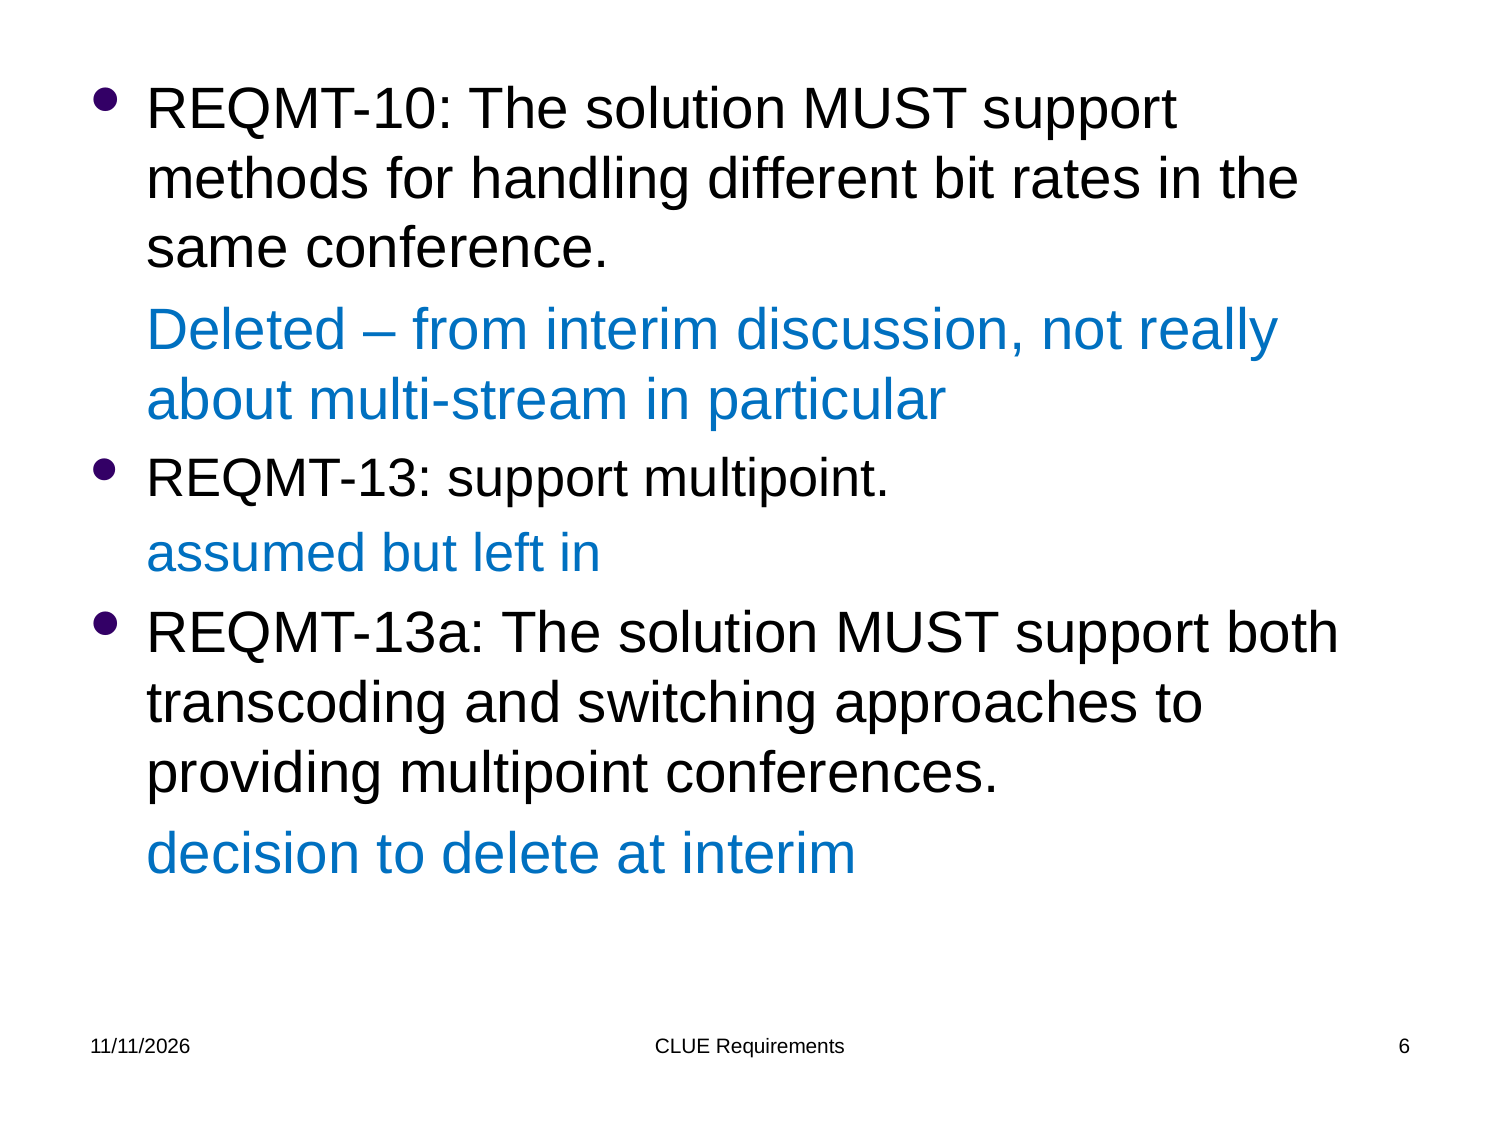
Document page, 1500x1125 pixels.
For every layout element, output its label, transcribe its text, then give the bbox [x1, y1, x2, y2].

slide_number 6 [1074, 1024, 1426, 1101]
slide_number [74, 1024, 426, 1101]
list REQMT-10: The solution MUST support methods for handling different bit rates in the same conference. Deleted – from interim discussion, not really about multi-stream in particular REQMT-13: support multipoint. assumed but left in REQMT-13a: The solution MUST support both transcoding and switching approaches to providing multipoint conferences. decision to delete at interim [74, 62, 1426, 1006]
footer CLUE Requirements [512, 1024, 988, 1101]
